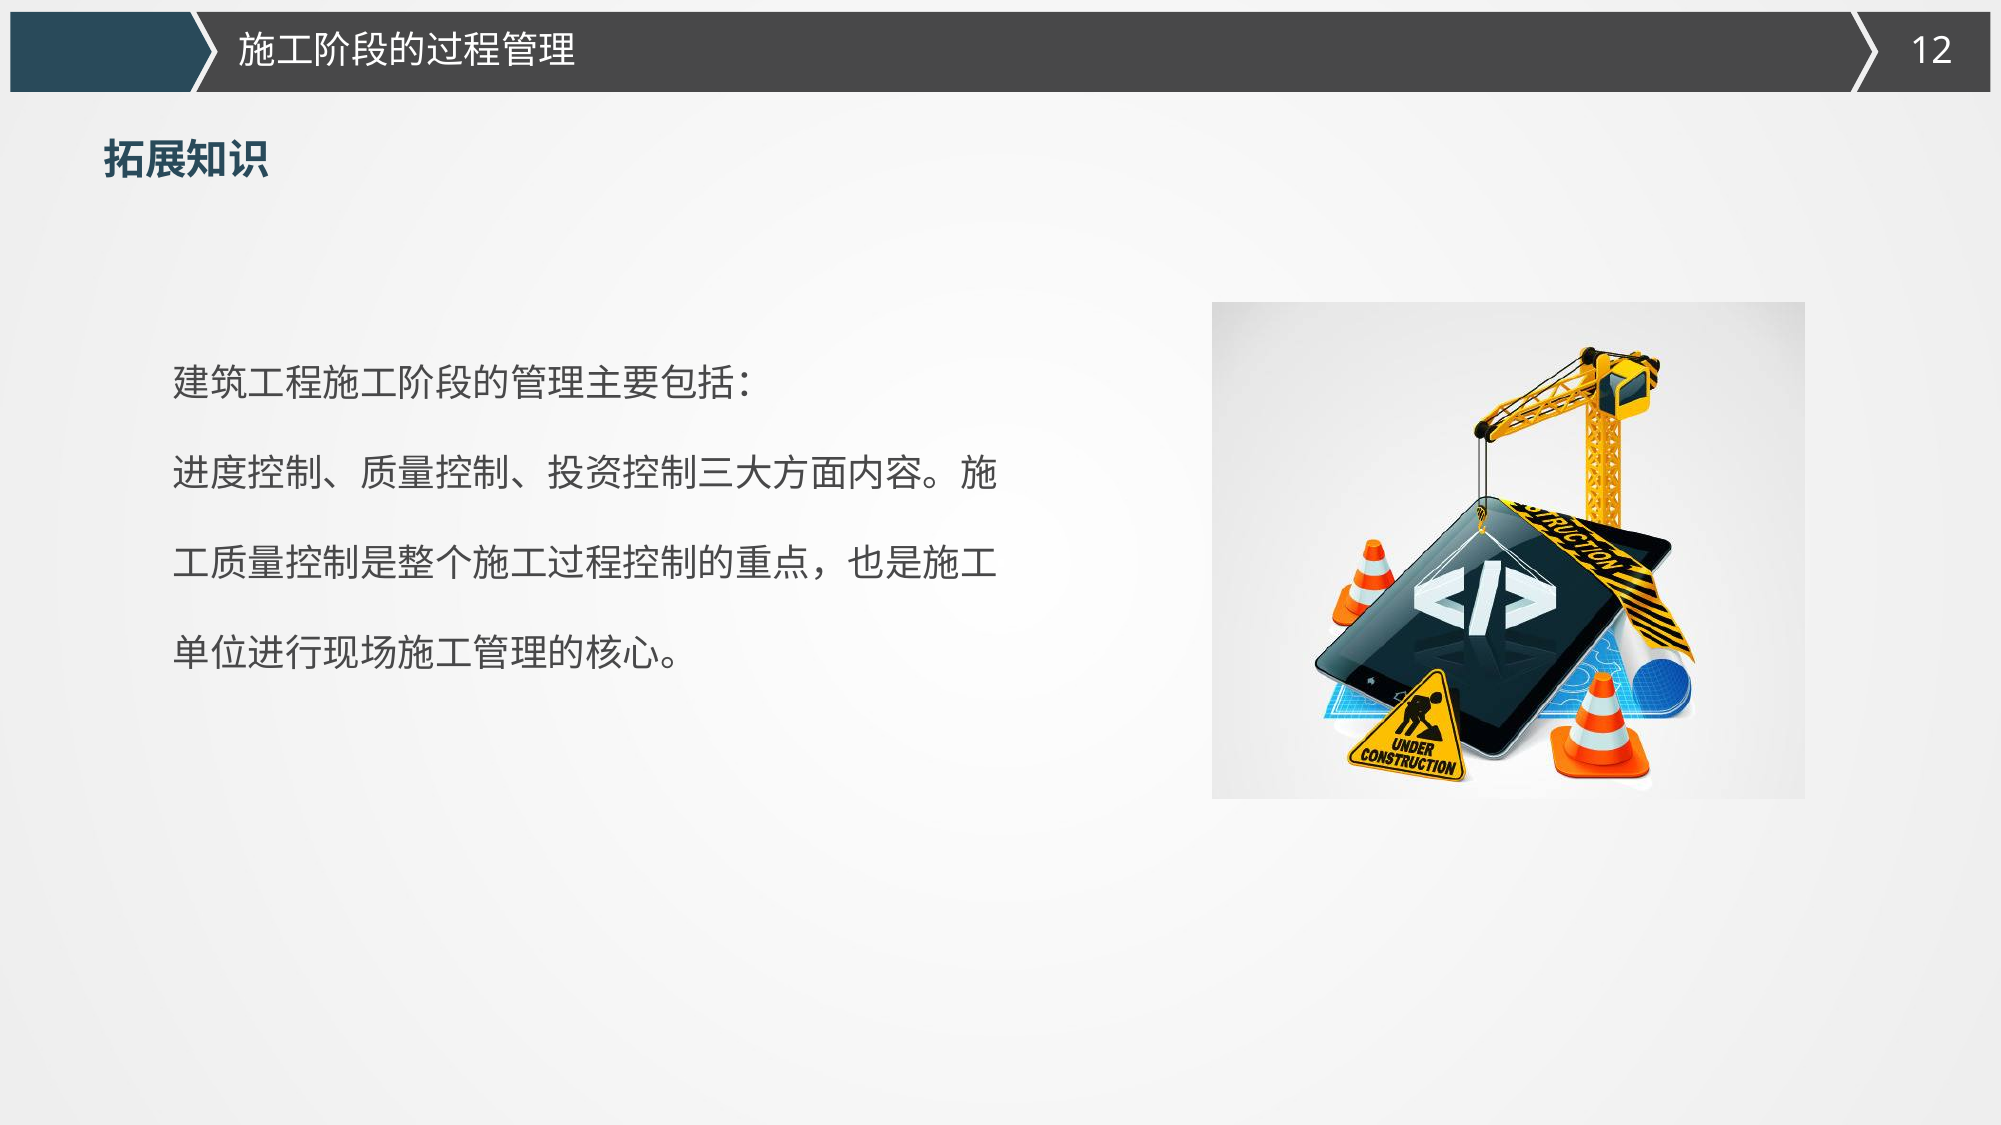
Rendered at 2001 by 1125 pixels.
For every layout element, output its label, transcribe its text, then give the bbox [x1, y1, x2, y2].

text_box 施工阶段的过程管理 [223, 19, 906, 169]
text_box 建筑工程施工阶段的管理主要包括： 进度控制、质量控制、投资控制三大方面内容。施工质量控制是整个施工过程控制的重点，也是施工单位进行现场施工管理的核心。 [161, 307, 1021, 680]
text_box 拓展知识 [88, 125, 496, 190]
picture [0, 0, 2001, 1125]
